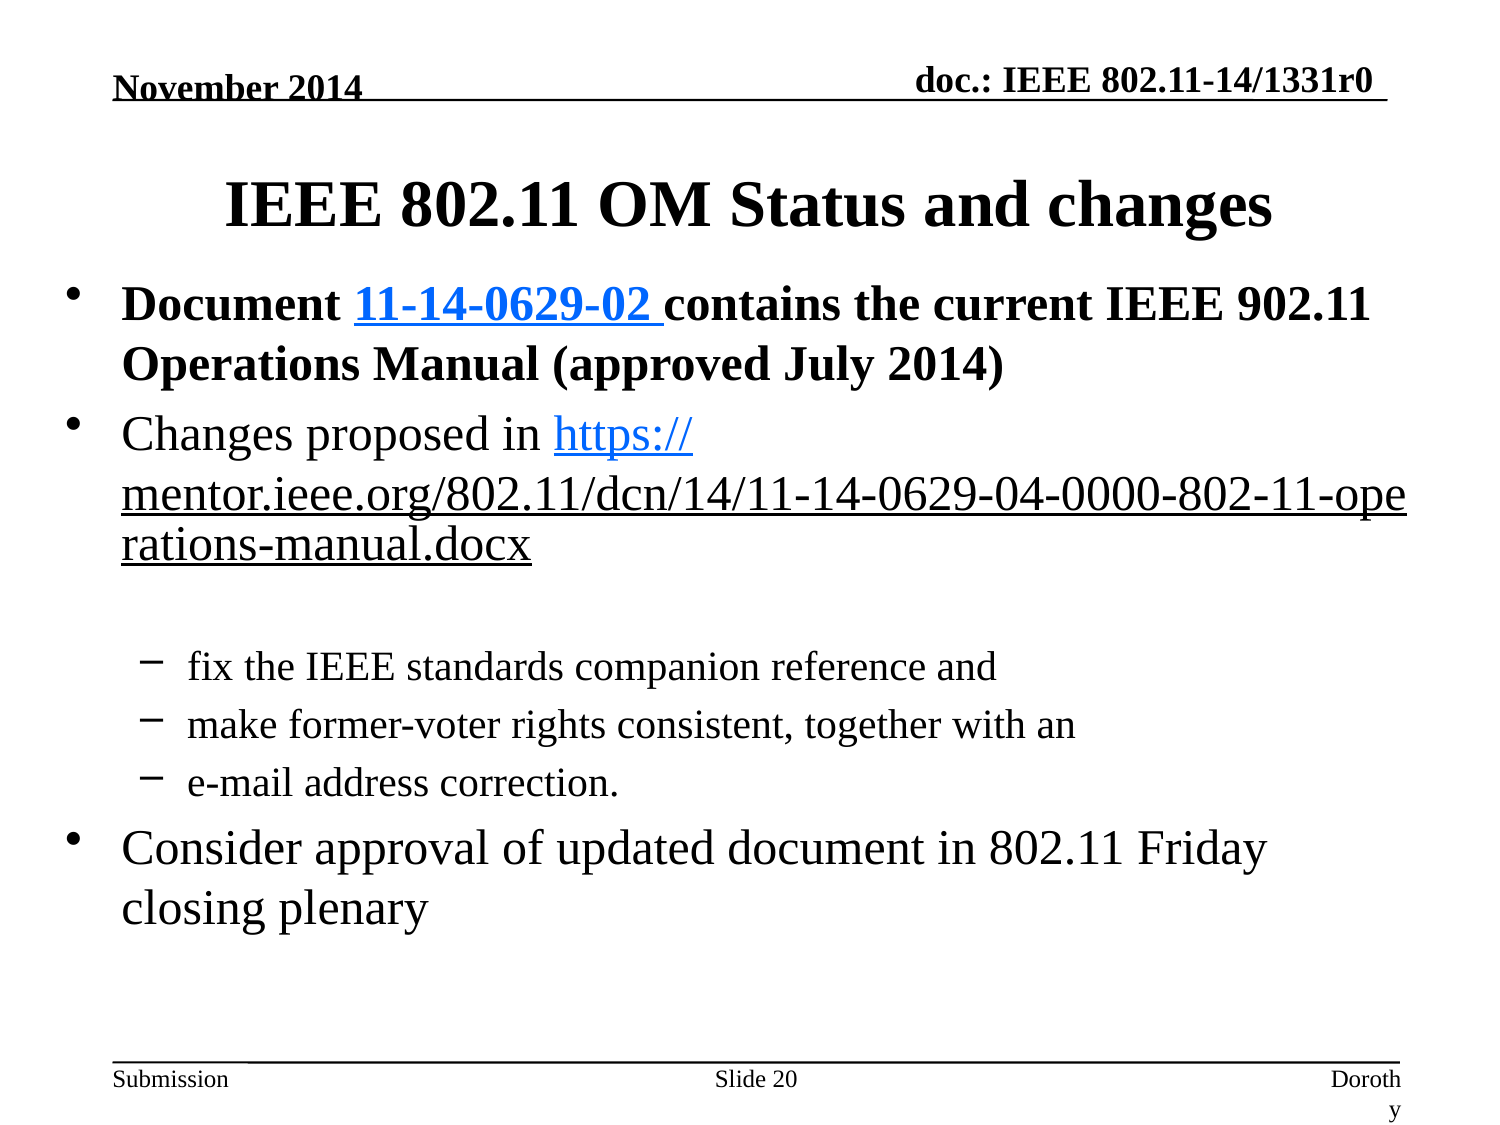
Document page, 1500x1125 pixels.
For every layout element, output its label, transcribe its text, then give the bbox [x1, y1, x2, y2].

title IEEE 802.11 OM Status and changes [112, 112, 1388, 262]
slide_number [112, 62, 401, 109]
footer Dorothy Stanley (Aruba Networks) [1324, 1061, 1402, 1093]
slide_number Slide 20 [712, 1061, 800, 1093]
list Document 11-14-0629-02 contains the current IEEE 902.11 Operations Manual (approved July 2014) Changes proposed in https://mentor.ieee.org/802.11/dcn/14/11-14-0629-04-0000-802-11-operations-manual.docx fix the IEEE standards companion reference and make former-voter rights consistent, together with an e-mail address correction. Consider approval of updated document in 802.11 Friday closing plenary [49, 262, 1426, 1038]
